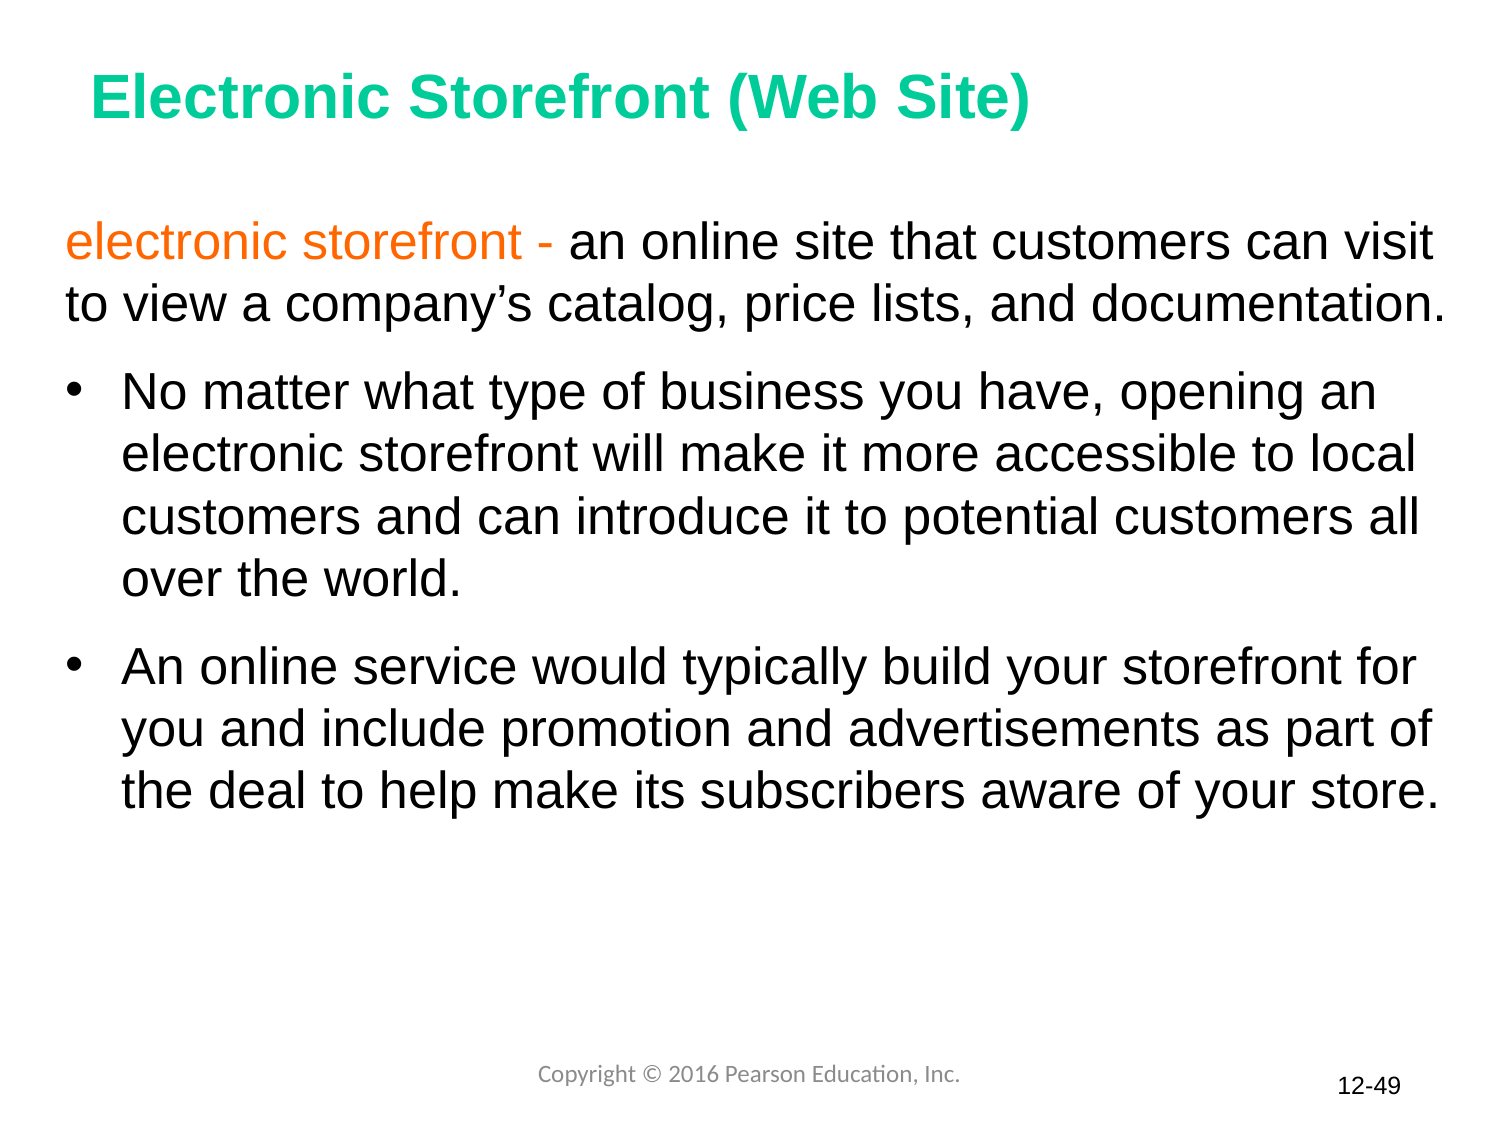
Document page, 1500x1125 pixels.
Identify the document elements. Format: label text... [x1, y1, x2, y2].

list electronic storefront - an online site that customers can visit to view a company’s catalog, price lists, and documentation. No matter what type of business you have, opening an electronic storefront will make it more accessible to local customers and can introduce it to potential customers all over the world. An online service would typically build your storefront for you and include promotion and advertisements as part of the deal to help make its subscribers aware of your store. [50, 200, 1475, 1010]
footer Copyright © 2016 Pearson Education, Inc. [512, 1042, 988, 1103]
title Electronic Storefront (Web Site) [75, 0, 1425, 188]
